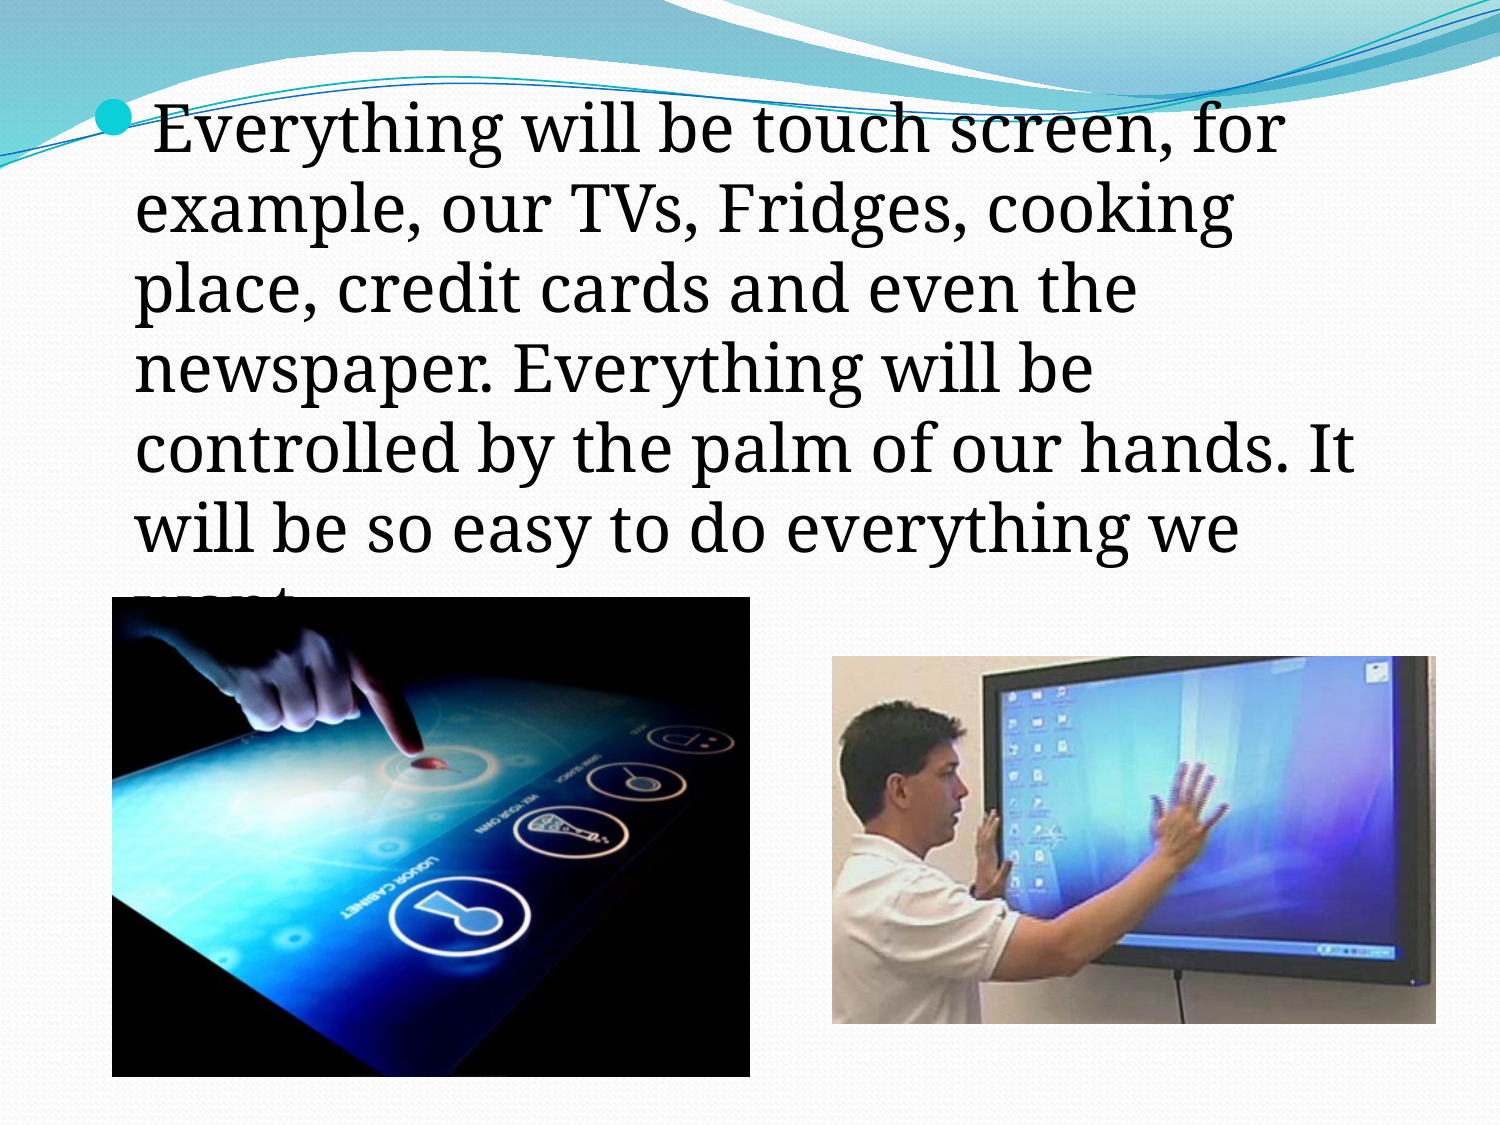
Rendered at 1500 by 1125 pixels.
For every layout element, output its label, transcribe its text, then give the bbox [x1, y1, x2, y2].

list Everything will be touch screen, for example, our TVs, Fridges, cooking place, credit cards and even the newspaper. Everything will be controlled by the palm of our hands. It will be so easy to do everything we want. [75, 78, 1425, 1038]
text_box [25, 0, 796, 301]
picture [111, 597, 751, 1077]
picture [832, 656, 1436, 1024]
